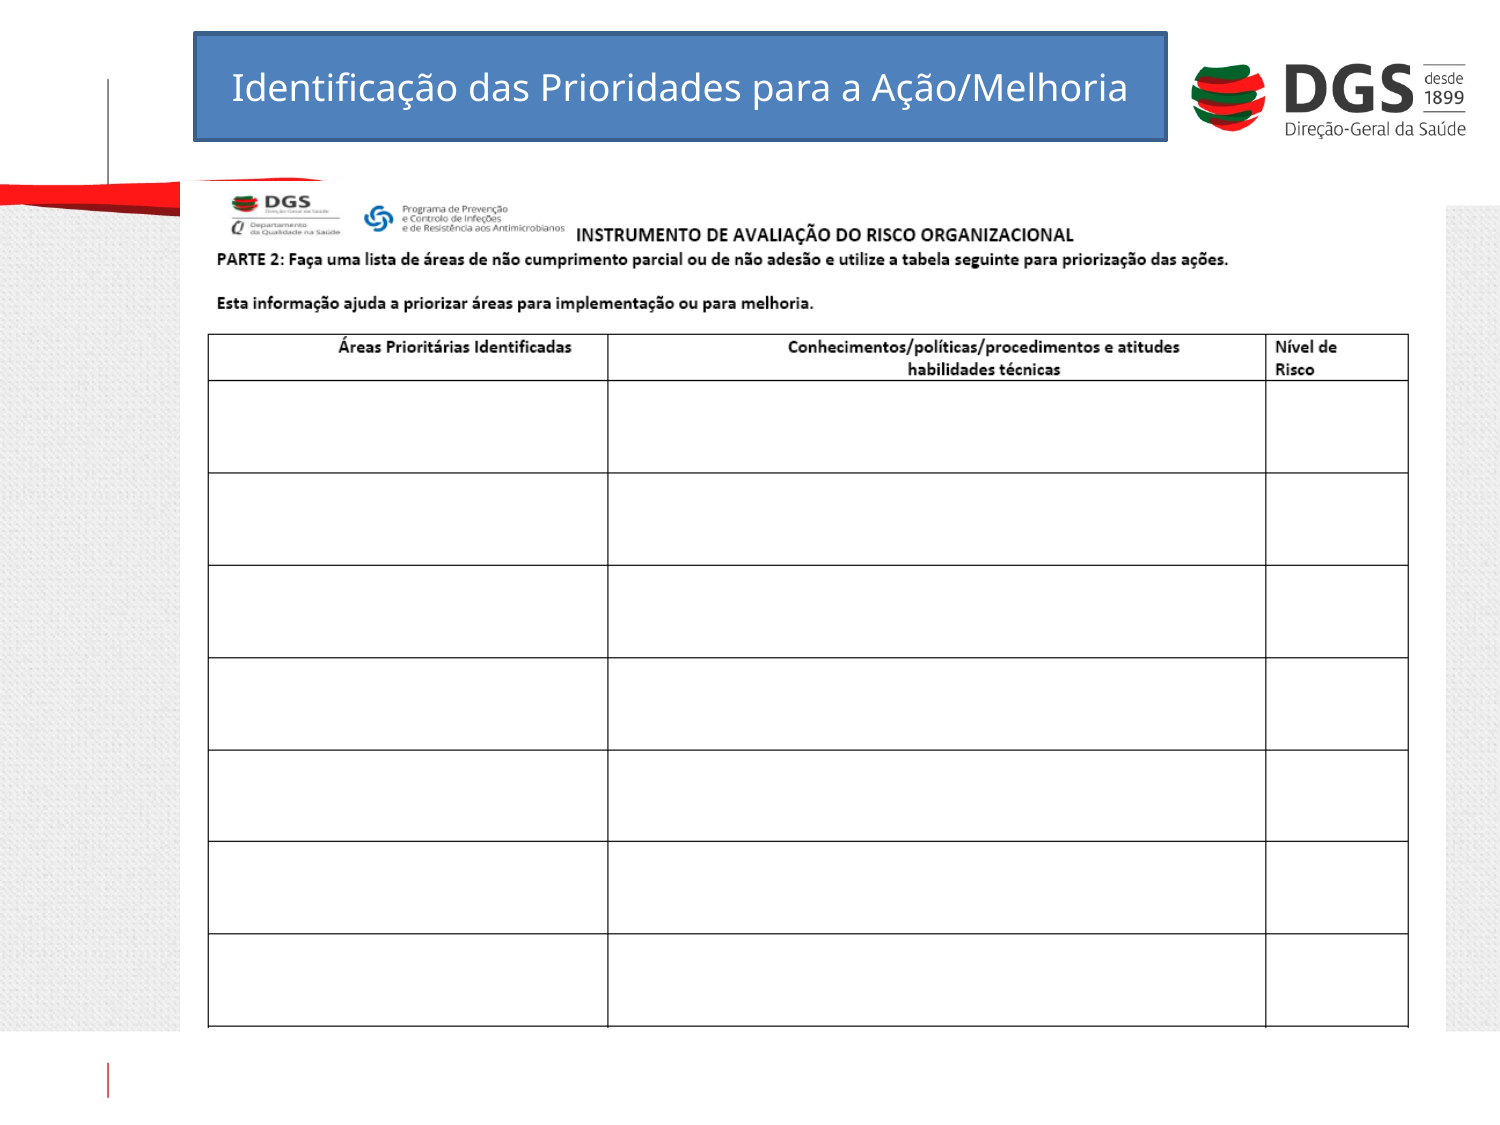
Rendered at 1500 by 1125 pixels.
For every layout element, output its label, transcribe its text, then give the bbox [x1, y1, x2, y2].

text_box Identificação das Prioridades para a Ação/Melhoria [193, 31, 1168, 142]
picture [0, 0, 1500, 1125]
